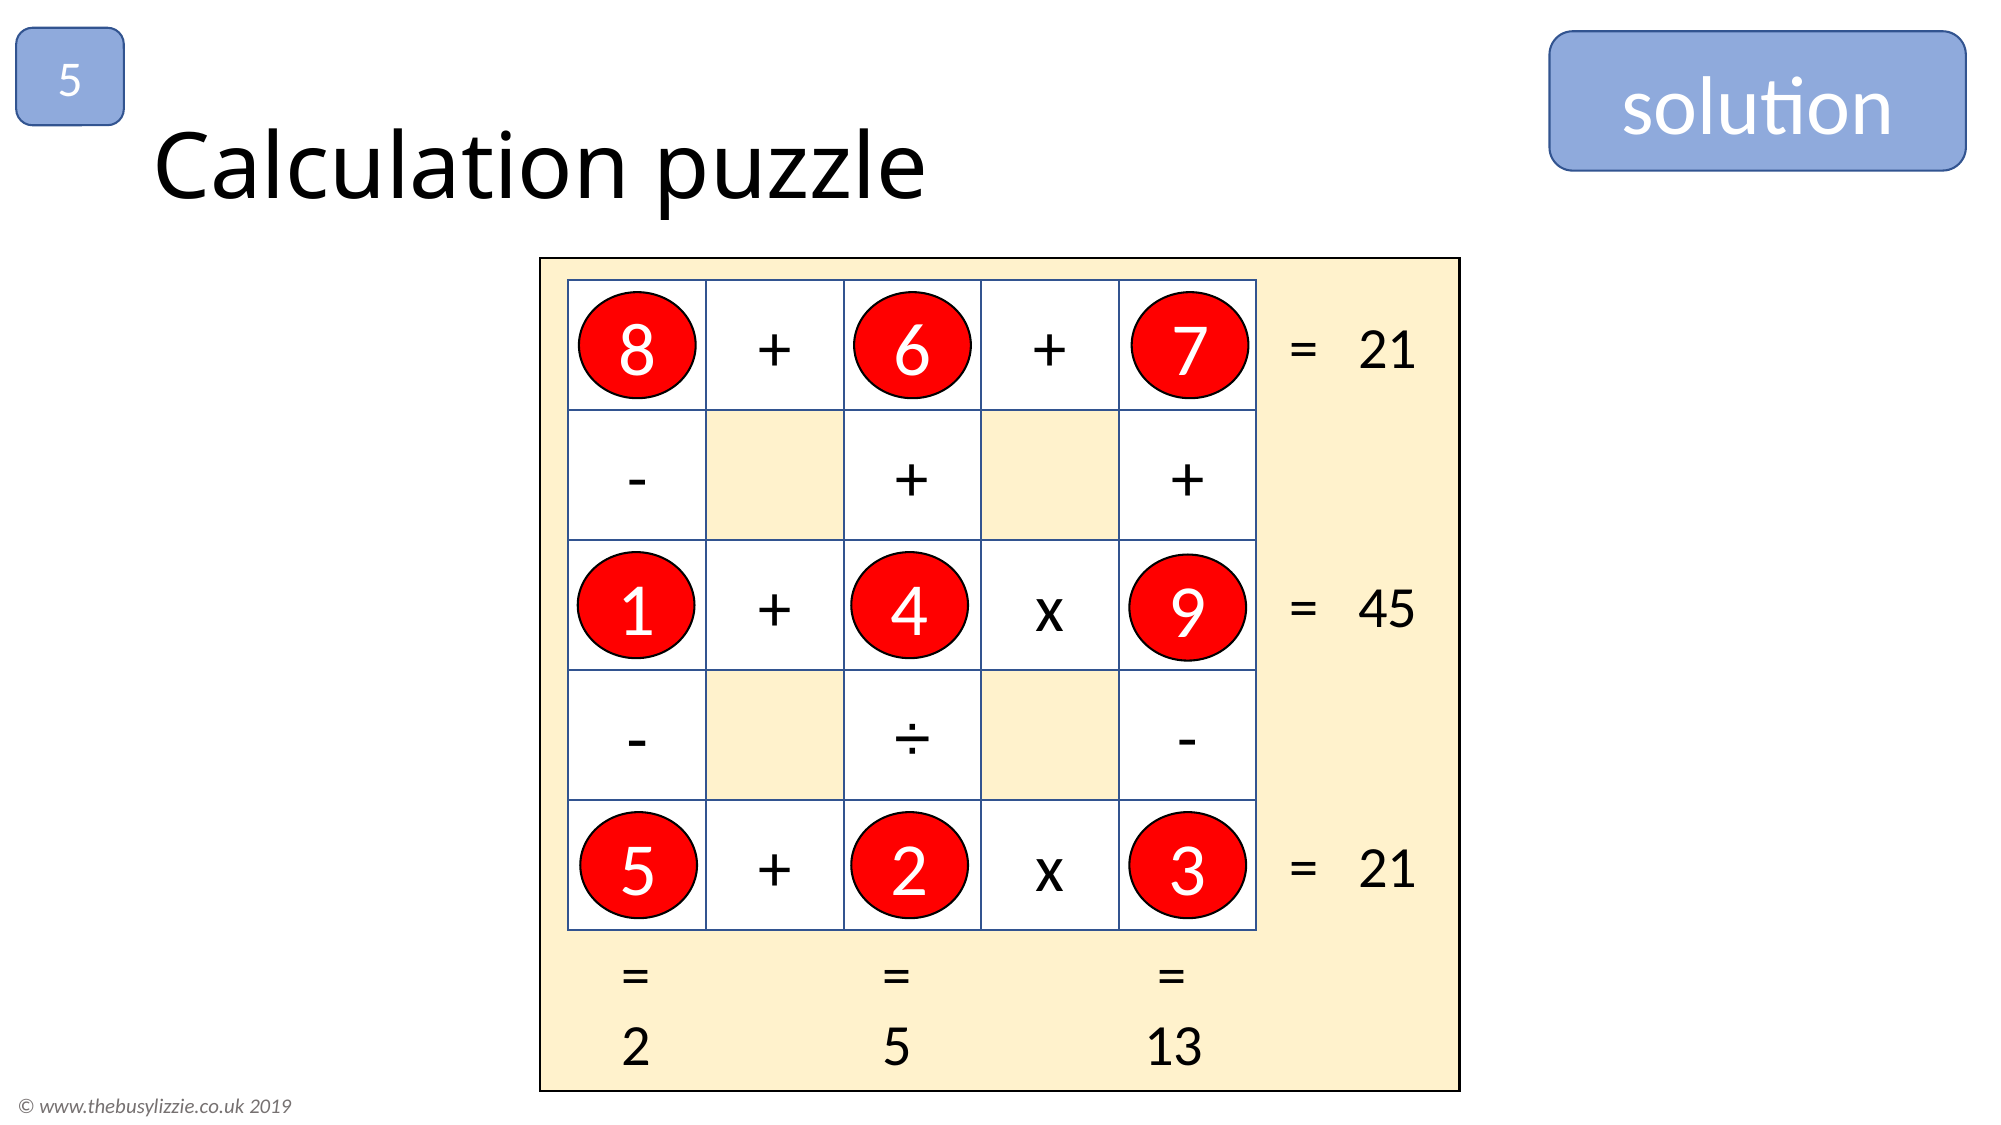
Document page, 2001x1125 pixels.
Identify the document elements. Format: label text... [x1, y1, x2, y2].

text_box 5 [15, 26, 125, 127]
text_box solution [1548, 30, 1967, 172]
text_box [540, 258, 1460, 1092]
title Calculation puzzle [137, 59, 1863, 278]
text_box © www.thebusylizzie.co.uk 2019 [2, 1085, 311, 1125]
